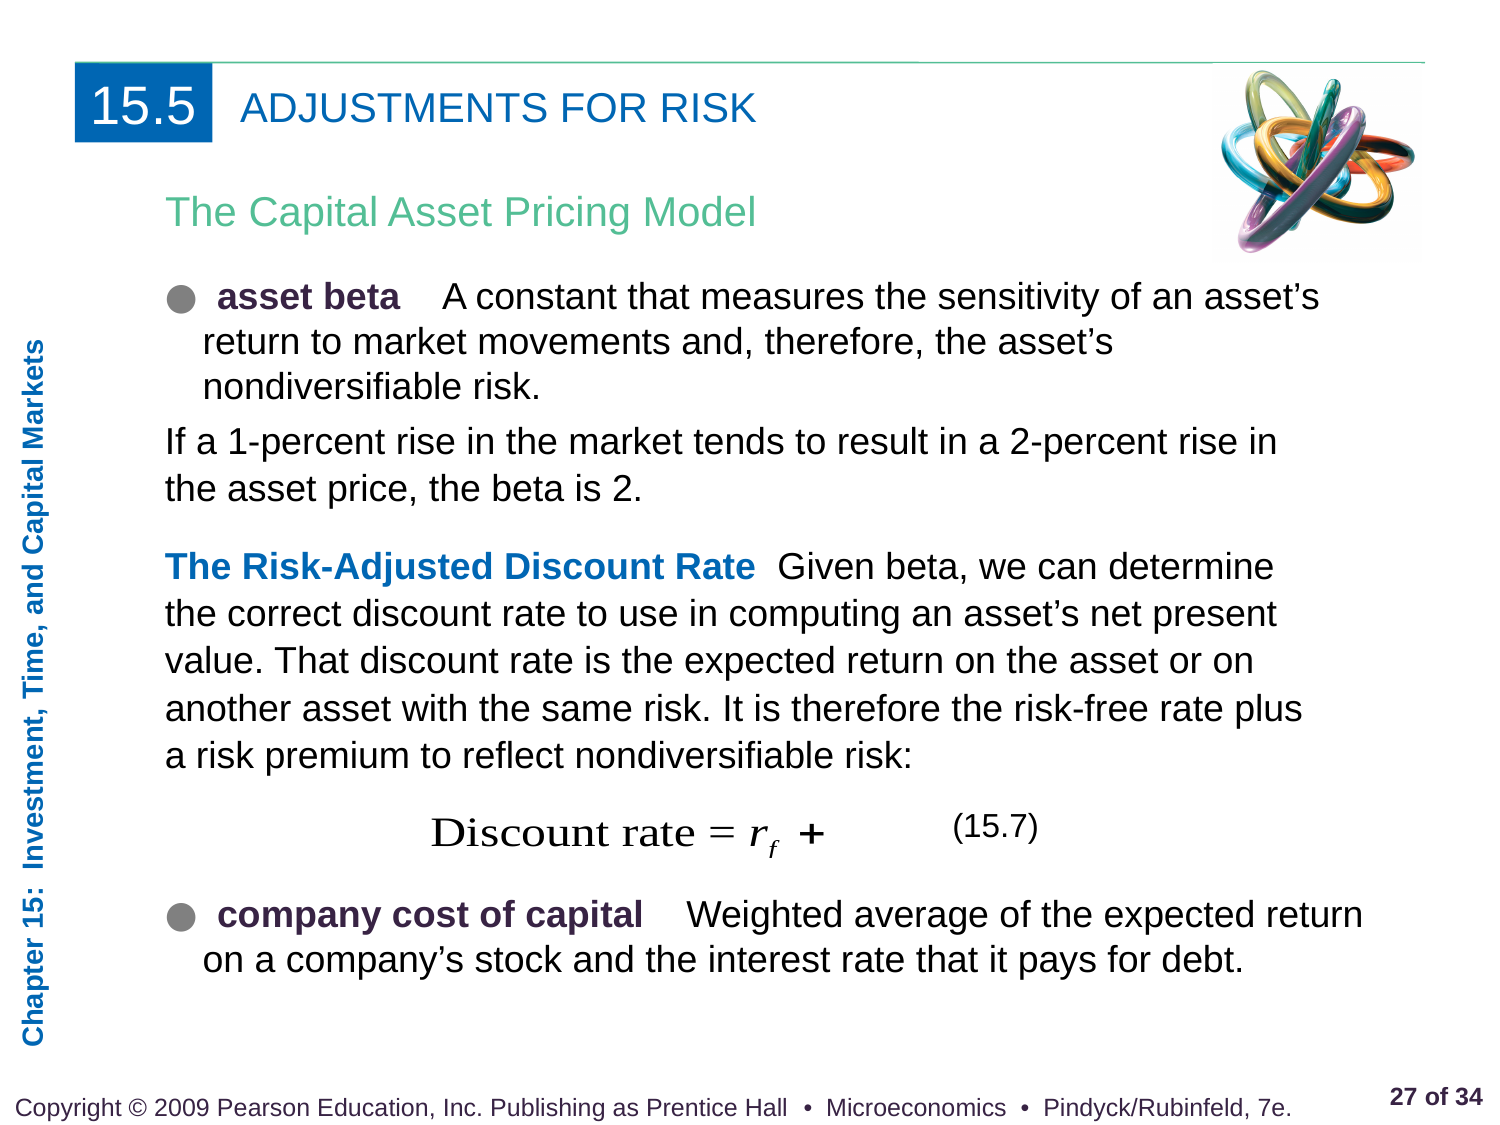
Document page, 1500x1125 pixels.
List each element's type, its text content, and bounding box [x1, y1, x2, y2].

text_box The Risk-Adjusted Discount Rate Given beta, we can determine the correct discount rate to use in computing an asset’s net present value. That discount rate is the expected return on the asset or on another asset with the same risk. It is therefore the risk-free rate plus a risk premium to reflect nondiversifiable risk: [150, 532, 1325, 784]
picture [1212, 63, 1422, 263]
text_box ● asset beta A constant that measures the sensitivity of an asset’s return to market movements and, therefore, the asset’s nondiversifiable risk. [150, 264, 1388, 415]
picture [424, 807, 836, 858]
list The Capital Asset Pricing Model [150, 187, 1175, 247]
text_box If a 1-percent rise in the market tends to result in a 2-percent rise in the asset price, the beta is 2. [150, 407, 1325, 517]
text_box ● company cost of capital Weighted average of the expected return on a company’s stock and the interest rate that it pays for debt. [150, 882, 1400, 987]
text_box (15.7) [937, 797, 1063, 858]
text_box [74, 62, 1425, 143]
